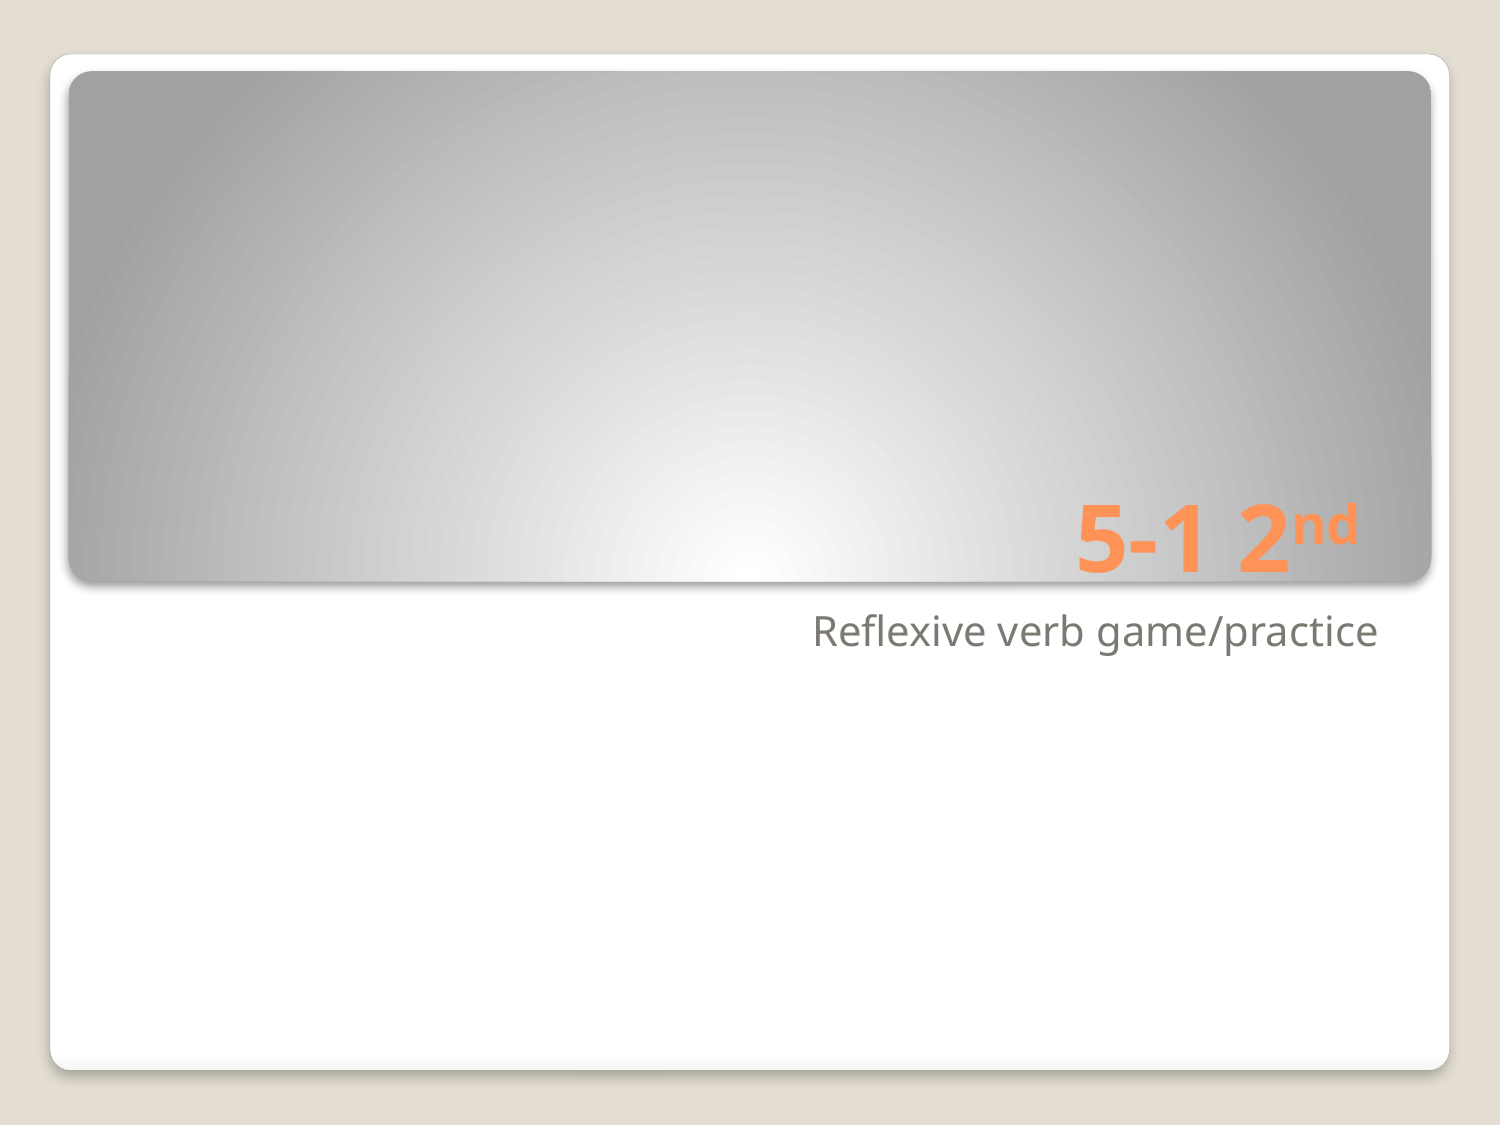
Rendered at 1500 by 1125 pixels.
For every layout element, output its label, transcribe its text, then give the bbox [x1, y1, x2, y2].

subtitle Reflexive verb game/practice [118, 604, 1394, 755]
title 5-1 2nd [118, 298, 1394, 599]
